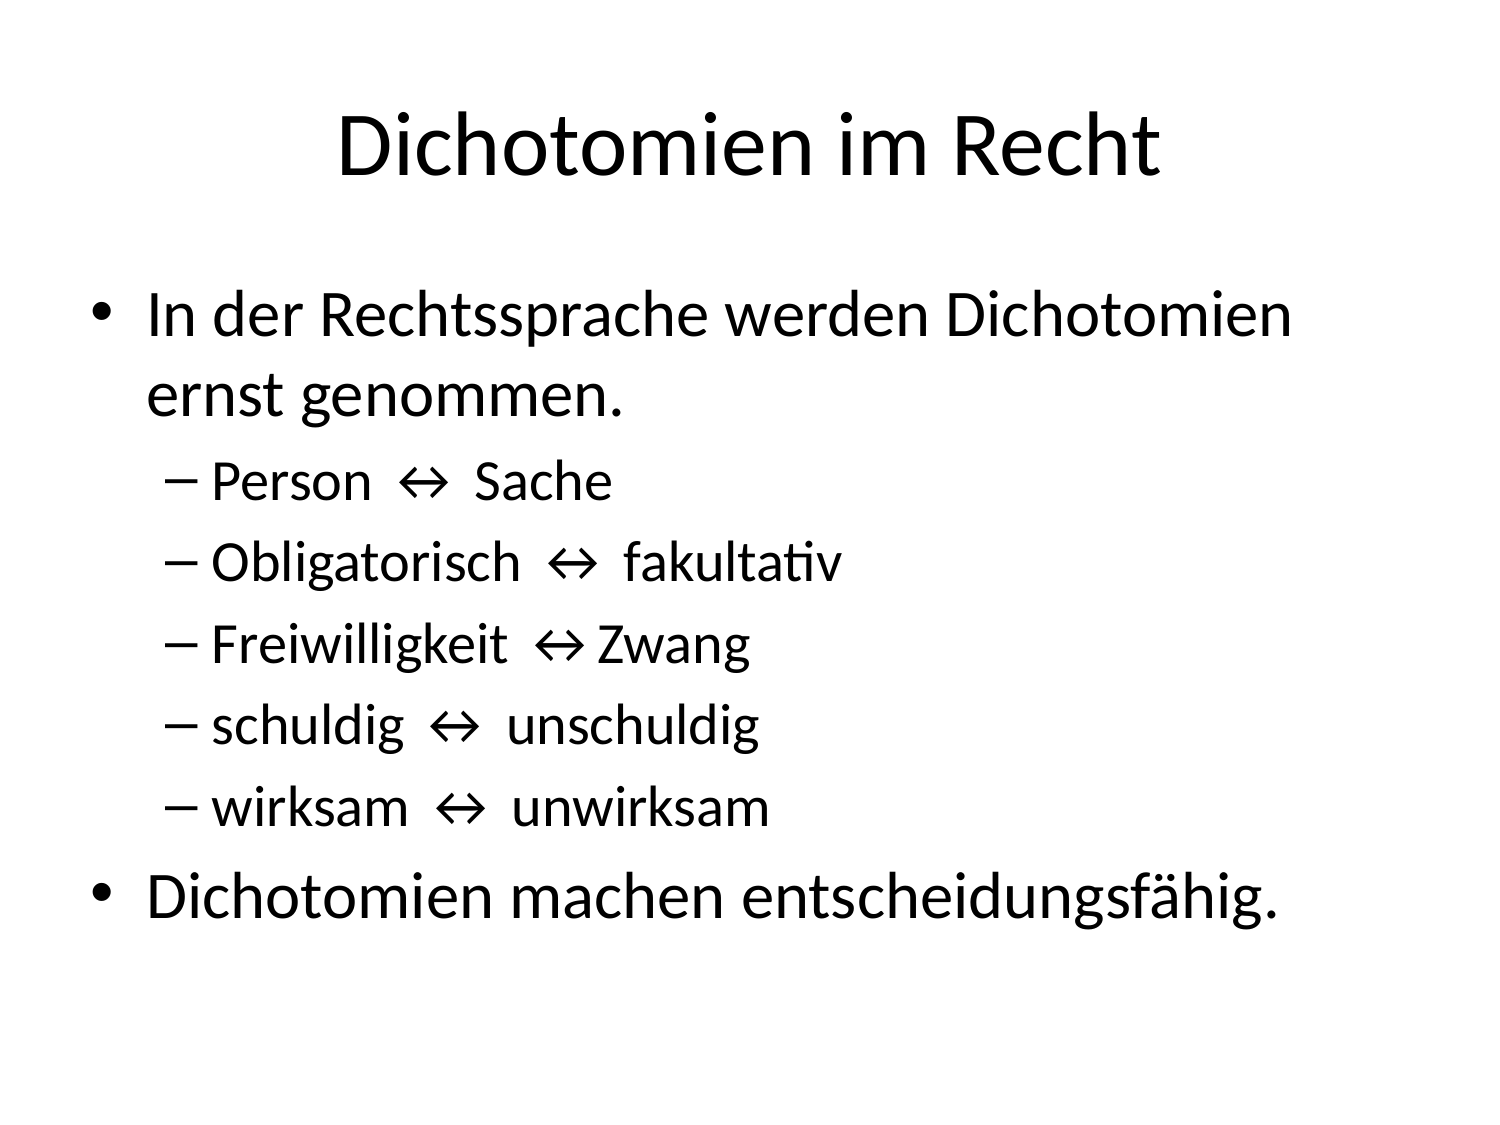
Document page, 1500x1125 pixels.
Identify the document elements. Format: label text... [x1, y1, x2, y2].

title Dichotomien im Recht [75, 45, 1425, 233]
list In der Rechtssprache werden Dichotomien ernst genommen. Person ↔ Sache Obligatorisch ↔ fakultativ Freiwilligkeit ↔Zwang schuldig ↔ unschuldig wirksam ↔ unwirksam Dichotomien machen entscheidungsfähig. [75, 262, 1425, 1005]
